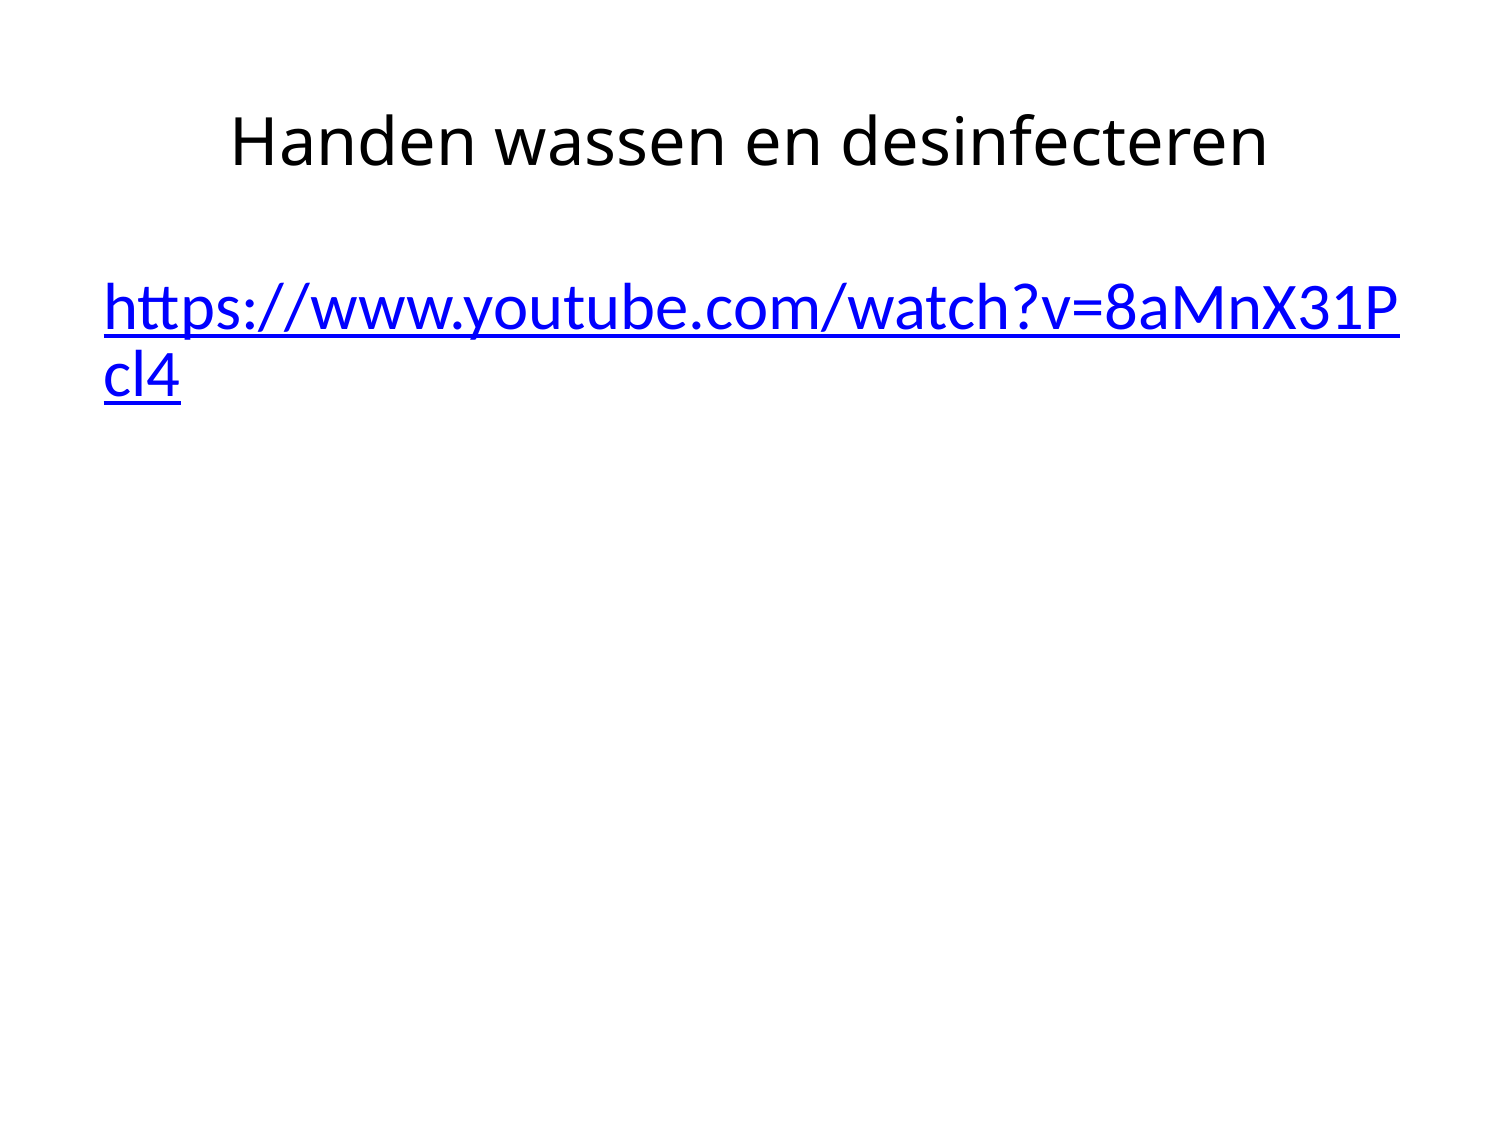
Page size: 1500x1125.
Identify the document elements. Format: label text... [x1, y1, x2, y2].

title Handen wassen en desinfecteren [75, 45, 1425, 233]
list https://www.youtube.com/watch?v=8aMnX31Pcl4 [88, 255, 1439, 998]
